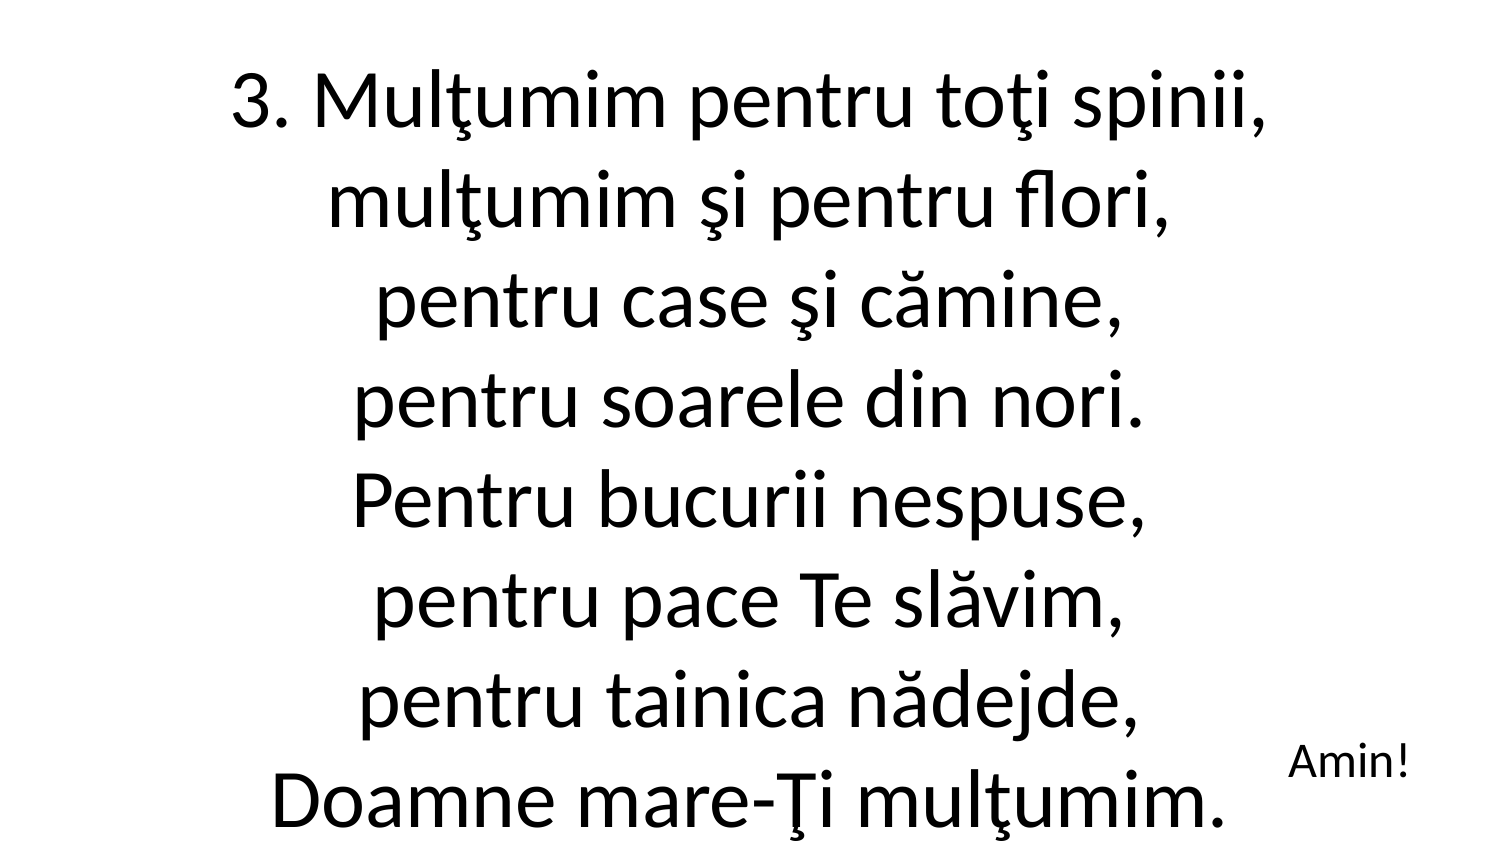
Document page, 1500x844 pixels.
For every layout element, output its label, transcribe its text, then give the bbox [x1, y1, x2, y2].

text_box 3. Mulţumim pentru toţi spinii, mulţumim şi pentru flori, pentru case şi cămine, pentru soarele din nori. Pentru bucurii nespuse, pentru pace Te slăvim, pentru tainica nădejde, Doamne mare-Ţi mulţumim. [214, 0, 1286, 844]
text_box Amin! [1273, 674, 1427, 795]
